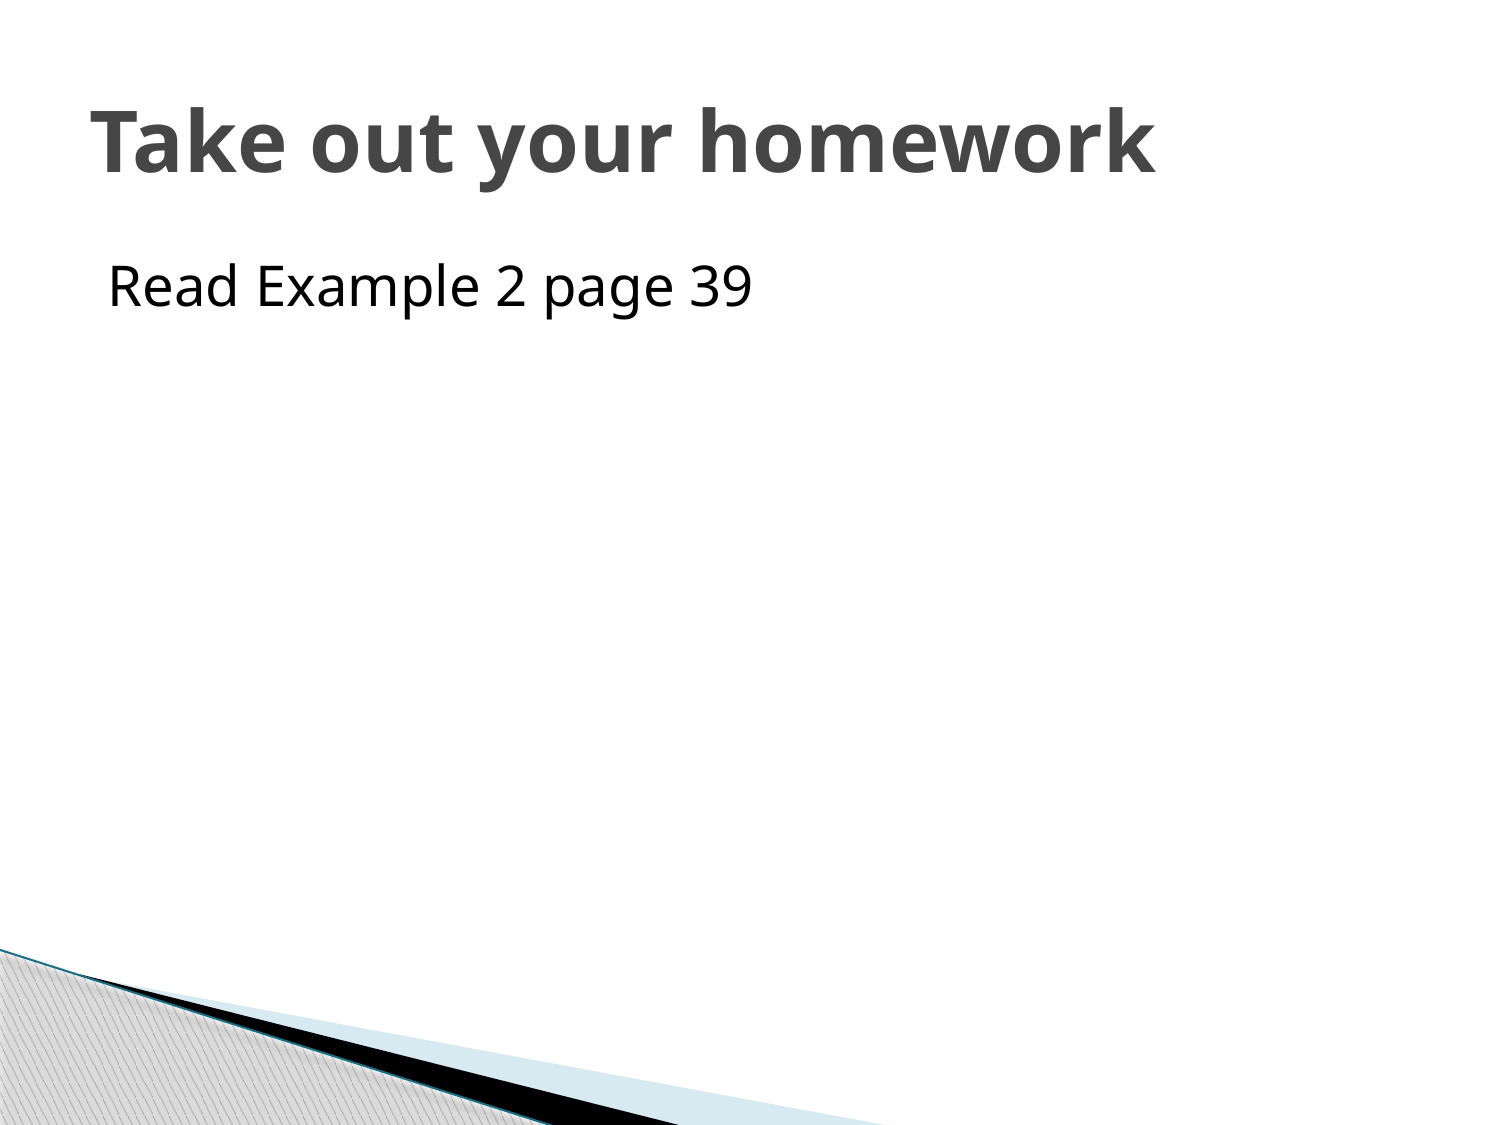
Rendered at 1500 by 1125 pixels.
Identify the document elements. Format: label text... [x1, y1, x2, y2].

list Read Example 2 page 39 [75, 243, 1425, 986]
title Take out your homework [75, 45, 1425, 233]
